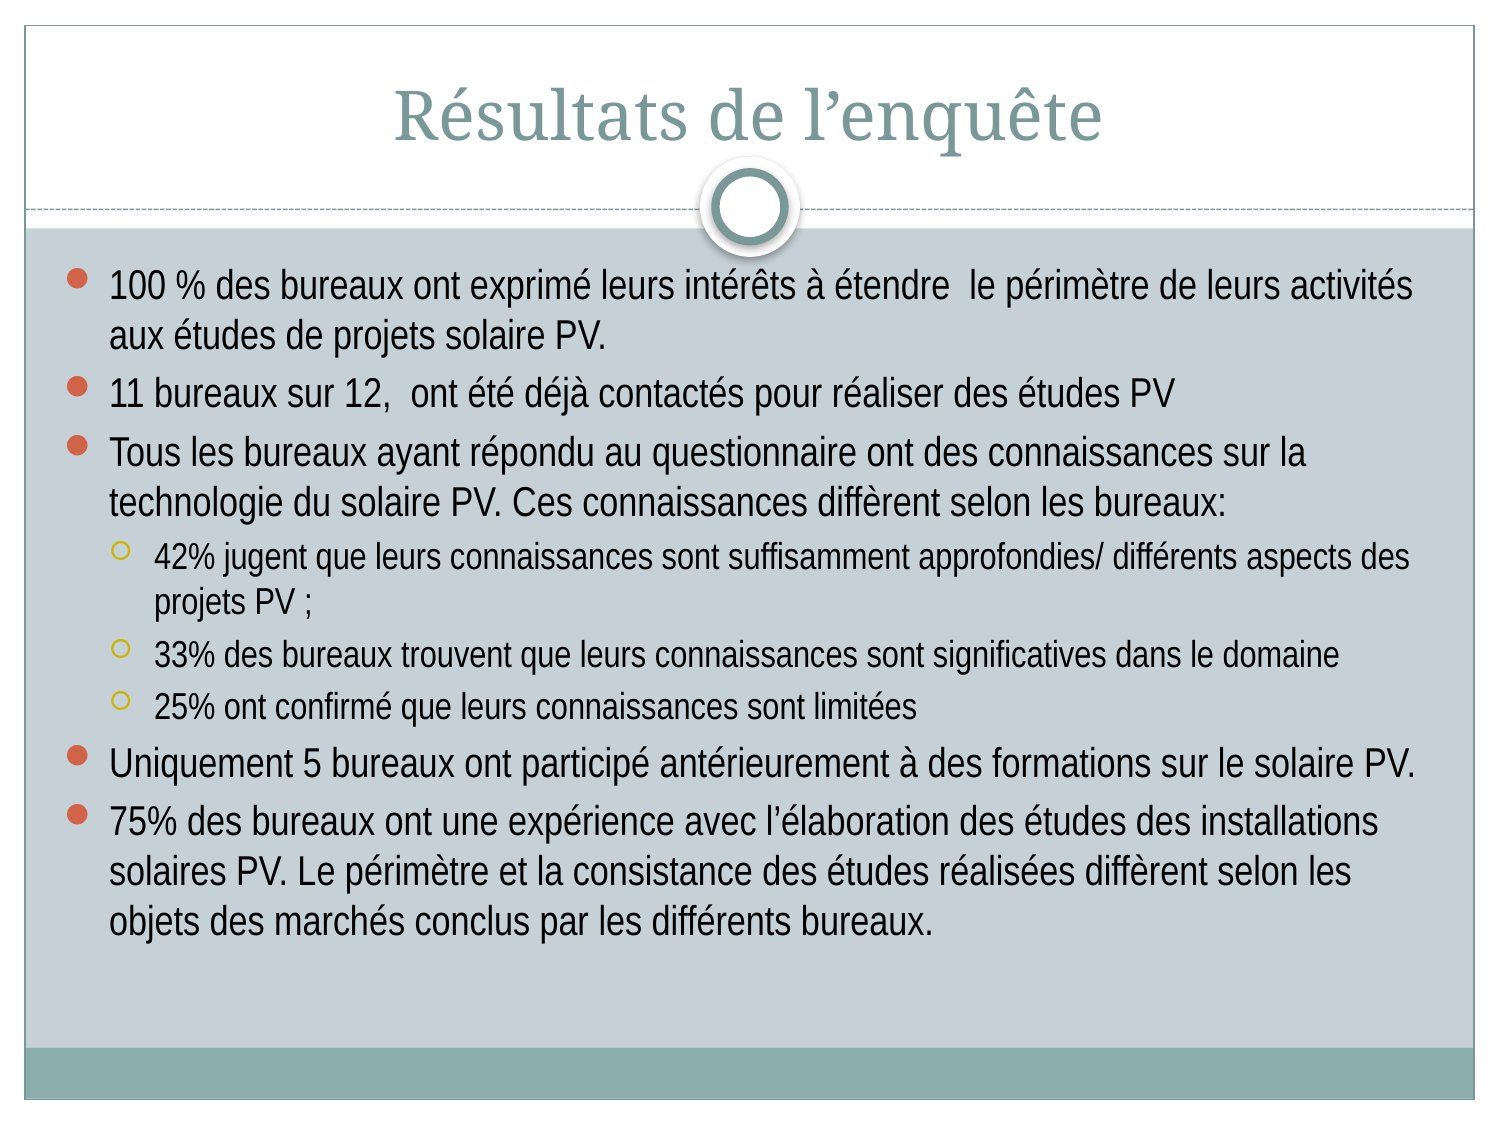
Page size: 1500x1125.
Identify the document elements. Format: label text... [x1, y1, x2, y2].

title Résultats de l’enquête [49, 37, 1450, 162]
list 100 % des bureaux ont exprimé leurs intérêts à étendre le périmètre de leurs activités aux études de projets solaire PV. 11 bureaux sur 12, ont été déjà contactés pour réaliser des études PV Tous les bureaux ayant répondu au questionnaire ont des connaissances sur la technologie du solaire PV. Ces connaissances diffèrent selon les bureaux: 42% jugent que leurs connaissances sont suffisamment approfondies/ différents aspects des projets PV ; 33% des bureaux trouvent que leurs connaissances sont significatives dans le domaine 25% ont confirmé que leurs connaissances sont limitées Uniquement 5 bureaux ont participé antérieurement à des formations sur le solaire PV. 75% des bureaux ont une expérience avec l’élaboration des études des installations solaires PV. Le périmètre et la consistance des études réalisées diffèrent selon les objets des marchés conclus par les différents bureaux. [49, 250, 1445, 1001]
